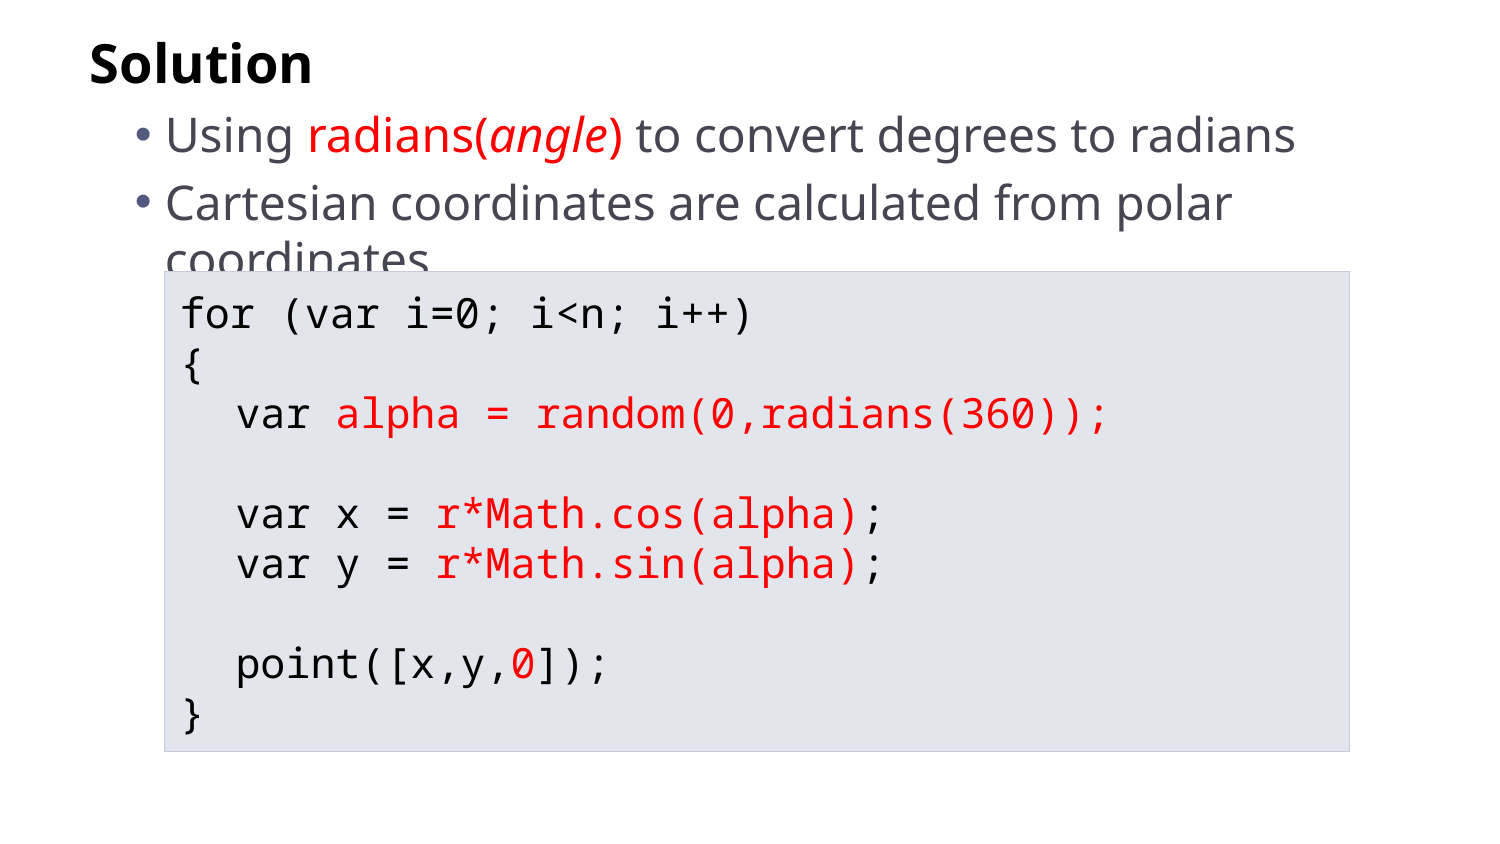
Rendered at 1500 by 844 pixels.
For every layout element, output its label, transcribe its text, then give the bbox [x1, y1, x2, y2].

list Solution Using radians(angle) to convert degrees to radians Cartesian coordinates are calculated from polar coordinates [75, 21, 1475, 835]
text_box for (var i=0; i<n; i++) { var alpha = random(0,radians(360)); var x = r*Math.cos(alpha); var y = r*Math.sin(alpha); point([x,y,0]); } [164, 271, 1350, 752]
